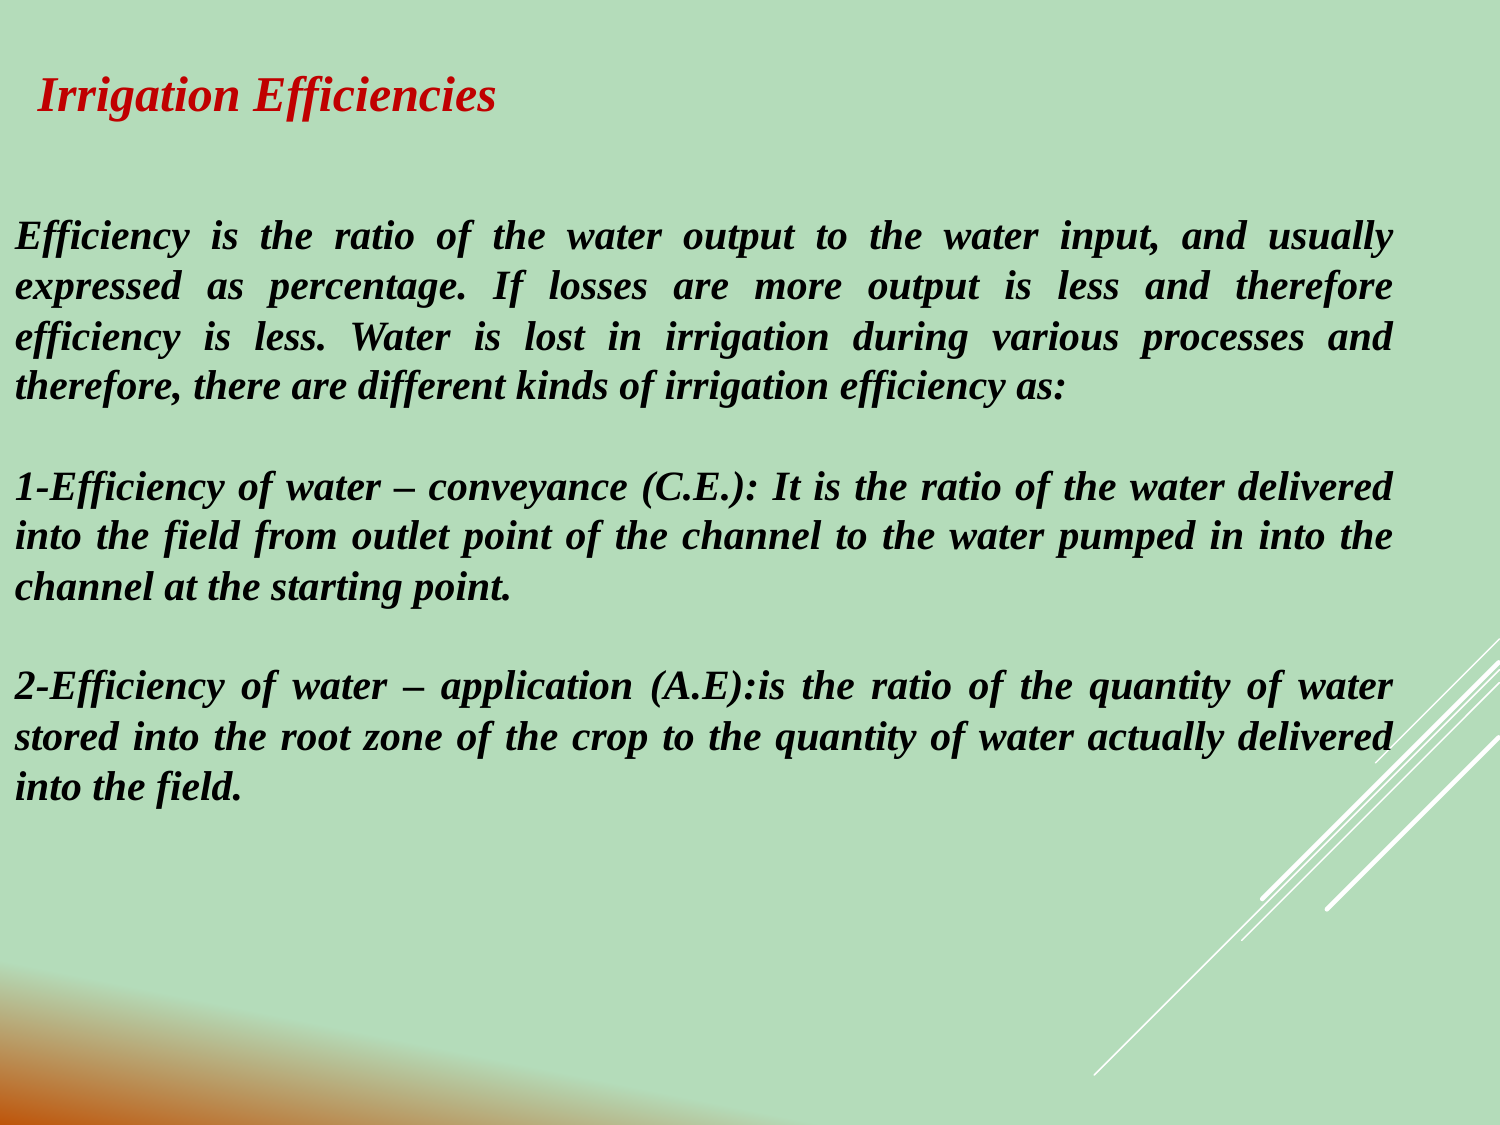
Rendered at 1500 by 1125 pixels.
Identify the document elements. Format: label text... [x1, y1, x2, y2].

text_box Efficiency is the ratio of the water output to the water input, and usually expressed as percentage. If losses are more output is less and therefore efficiency is less. Water is lost in irrigation during various processes and therefore, there are different kinds of irrigation efficiency as: 1-Efficiency of water – conveyance (C.E.): It is the ratio of the water delivered into the field from outlet point of the channel to the water pumped in into the channel at the starting point. 2-Efficiency of water – application (A.E):is the ratio of the quantity of water stored into the root zone of the crop to the quantity of water actually delivered into the field. [0, 200, 1410, 816]
text_box Irrigation Efficiencies [23, 54, 513, 130]
